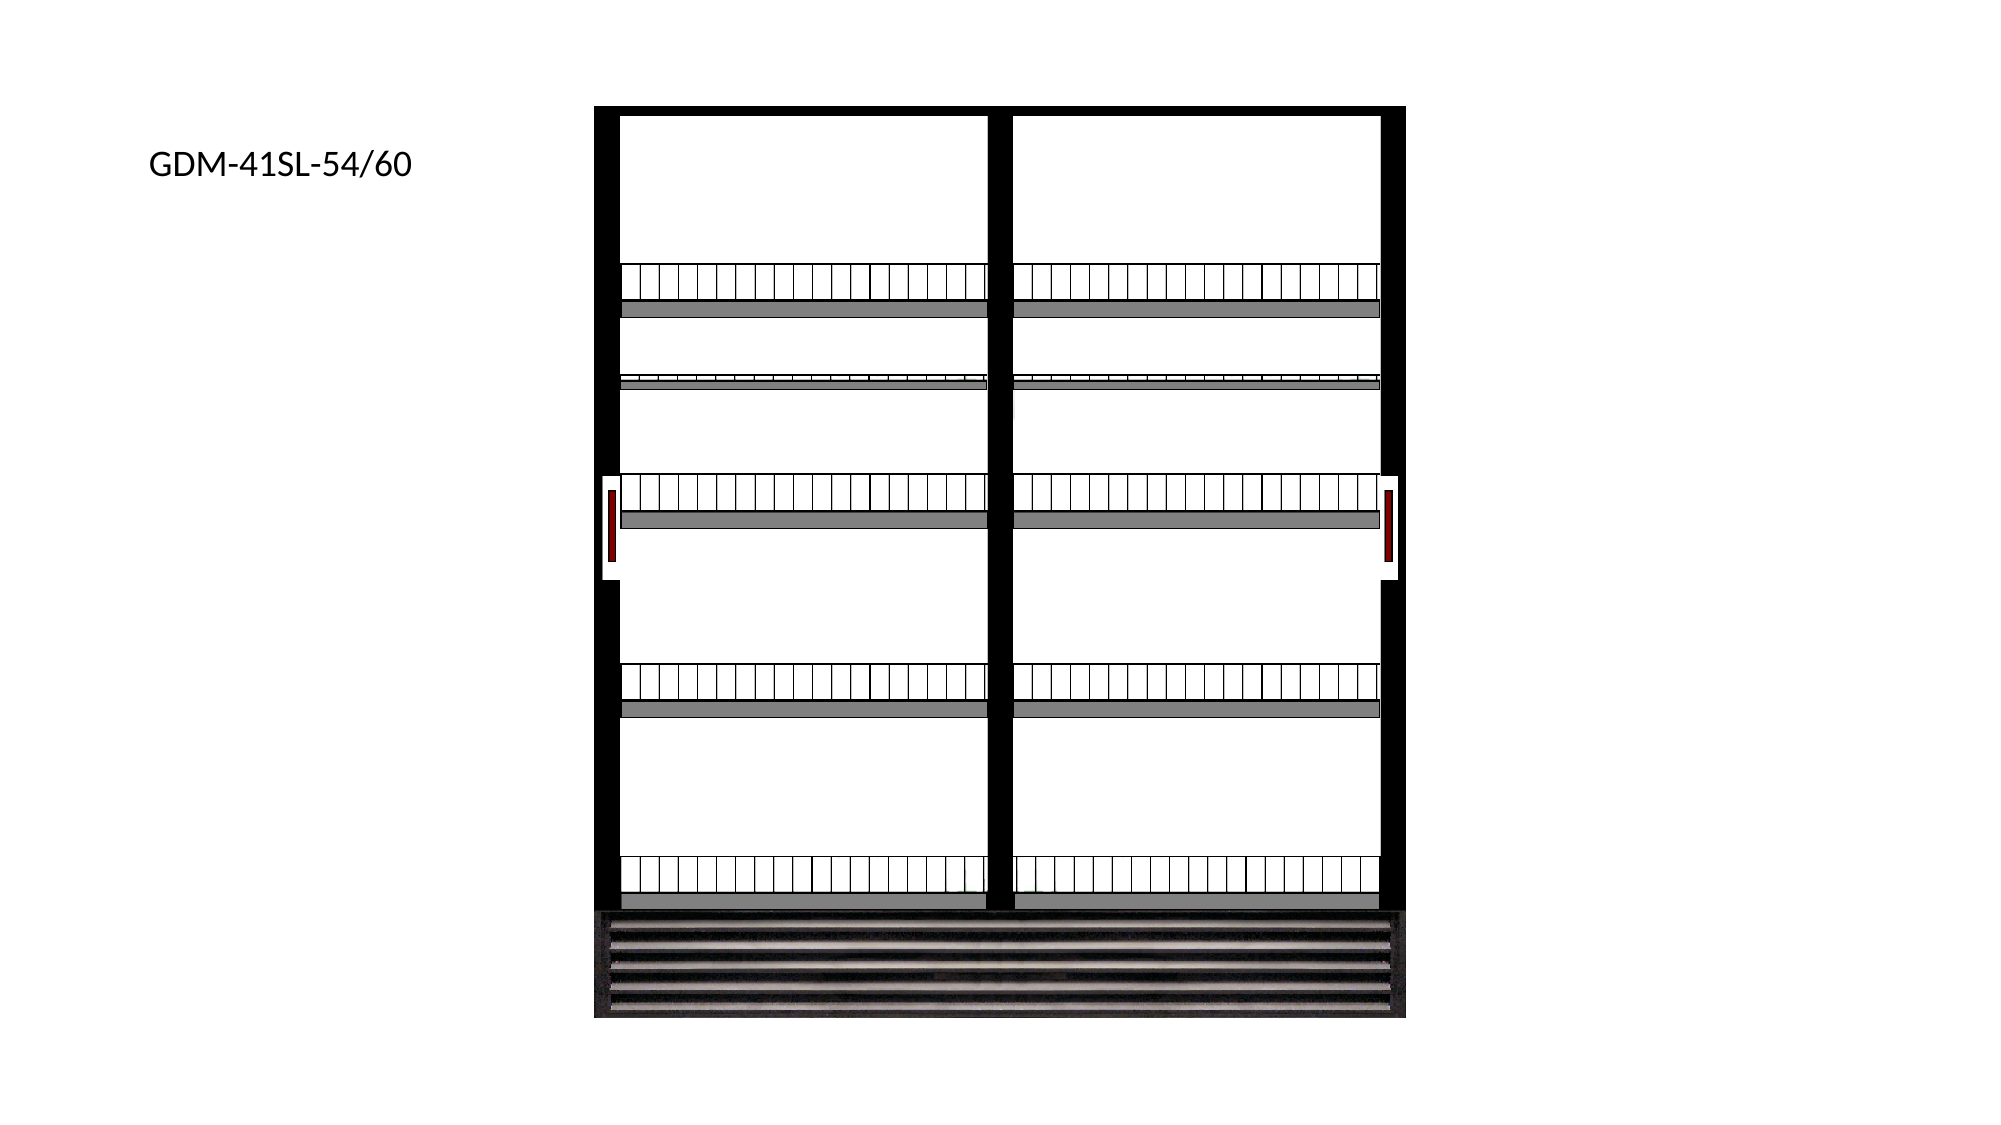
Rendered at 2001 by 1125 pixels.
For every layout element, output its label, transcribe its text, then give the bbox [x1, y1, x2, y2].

text_box GDM-41SL-54/60 [134, 131, 428, 192]
picture [594, 106, 1406, 1018]
